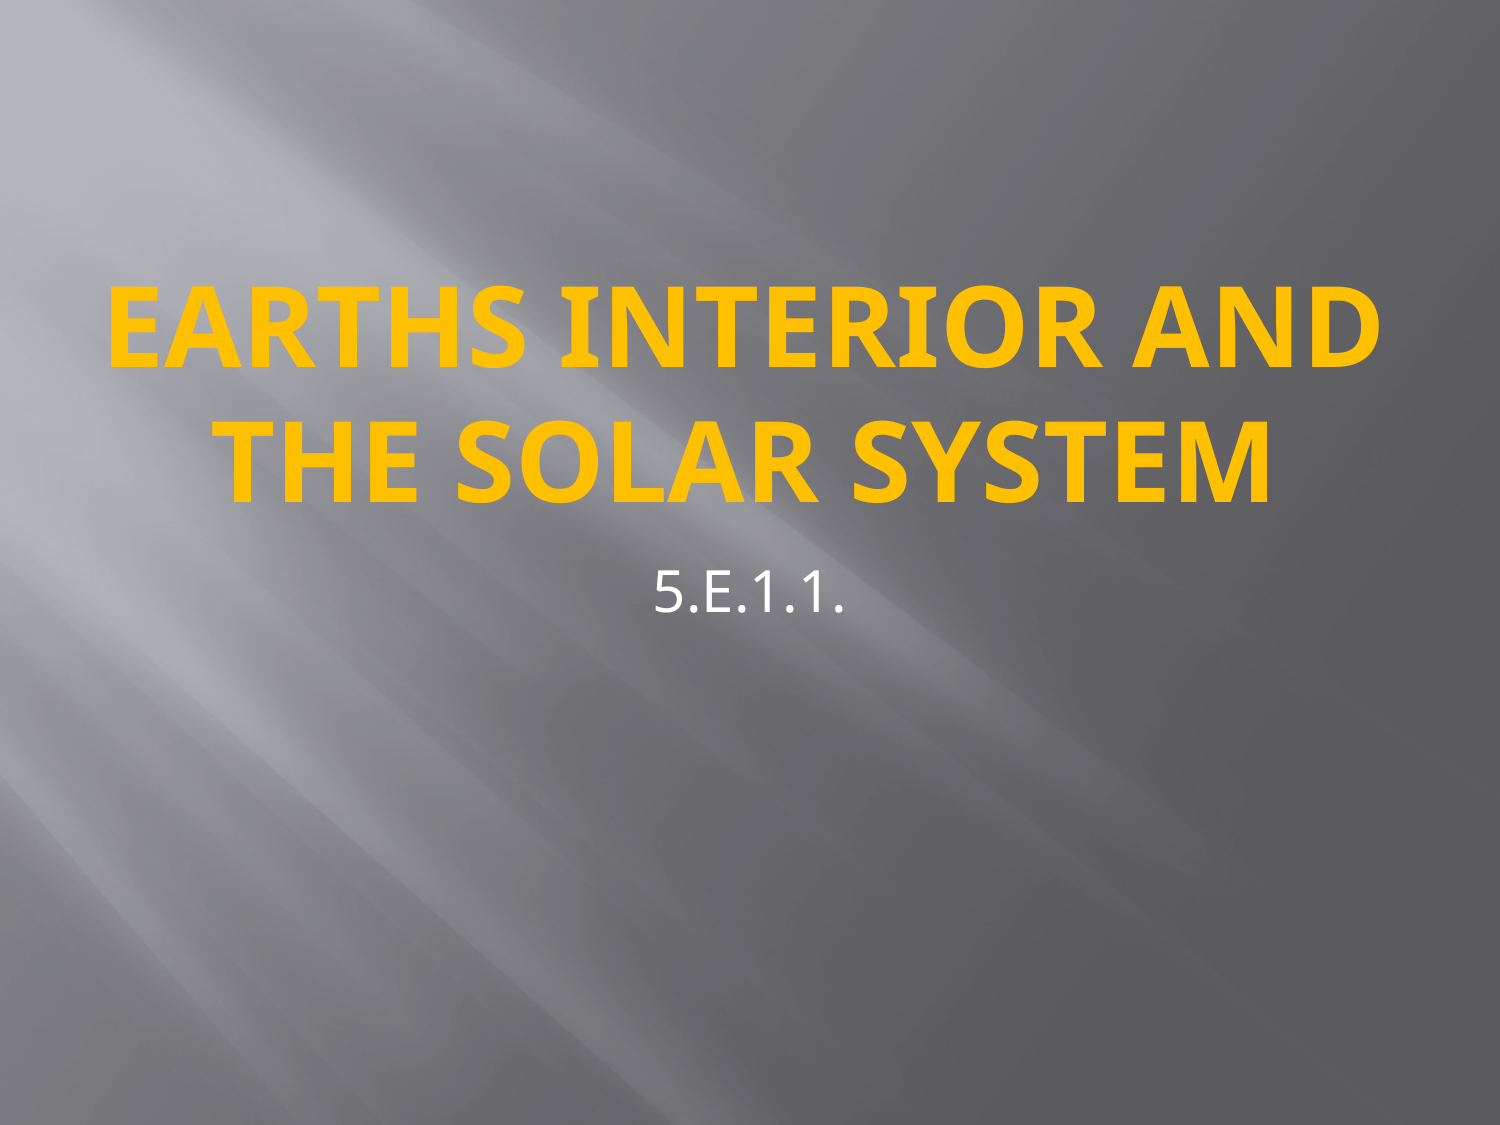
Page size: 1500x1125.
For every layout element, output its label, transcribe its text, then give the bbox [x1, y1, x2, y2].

subtitle 5.E.1.1. [225, 546, 1275, 834]
title Earths Interior and the Solar System [69, 224, 1420, 525]
